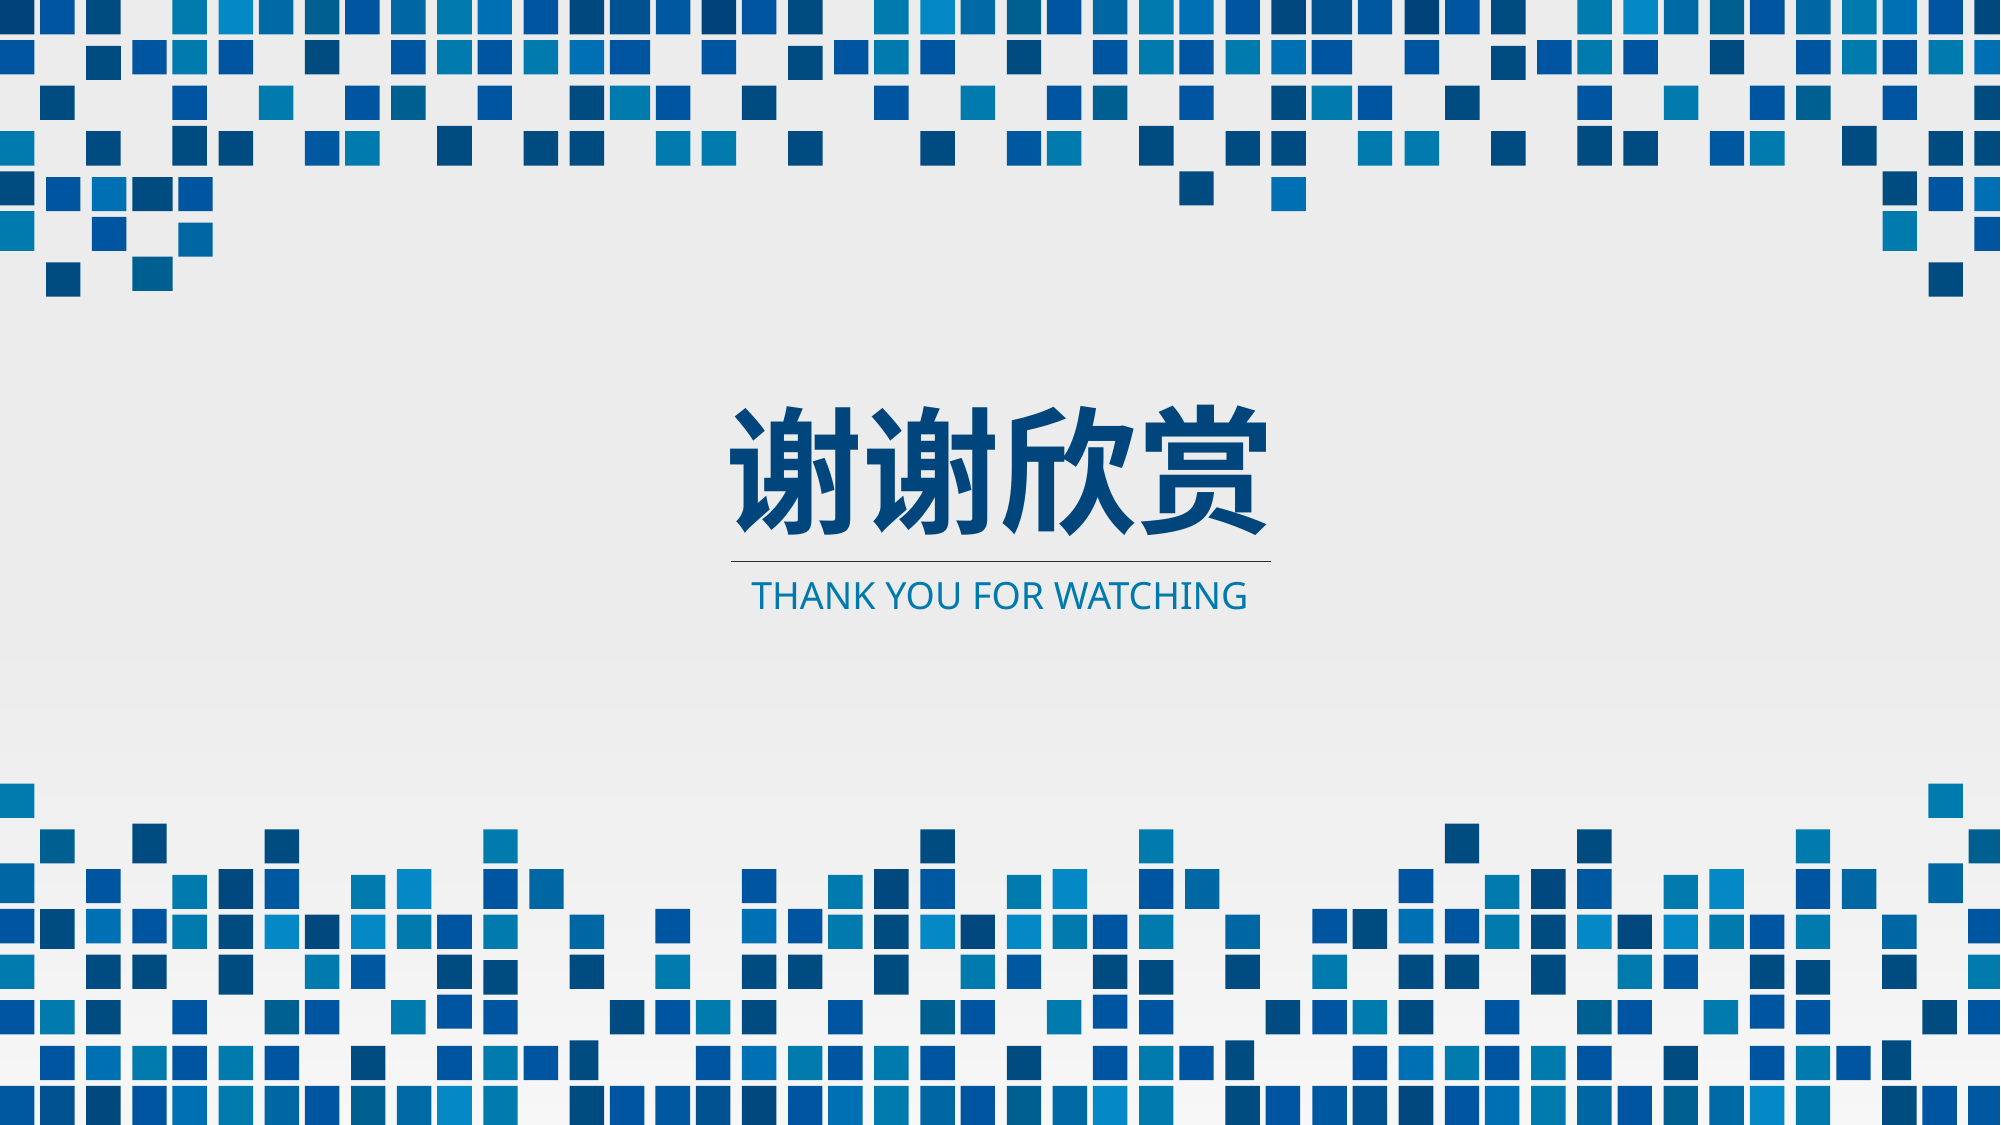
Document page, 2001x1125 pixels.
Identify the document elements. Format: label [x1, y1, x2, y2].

text_box [960, 954, 995, 989]
text_box [172, 1085, 207, 1125]
text_box [1749, 994, 1785, 1029]
text_box [218, 131, 254, 166]
text_box [0, 908, 35, 944]
text_box [1531, 914, 1566, 949]
text_box [1974, 40, 2000, 75]
text_box [172, 1000, 207, 1035]
text_box [609, 40, 651, 75]
text_box [828, 914, 863, 949]
text_box [483, 914, 518, 949]
text_box [960, 914, 995, 949]
text_box [1139, 829, 1174, 864]
text_box [920, 829, 955, 864]
text_box [1842, 125, 1877, 166]
text_box [741, 0, 777, 35]
text_box [1795, 1000, 1831, 1035]
text_box [40, 0, 75, 35]
text_box [1139, 1000, 1174, 1035]
text_box [1357, 131, 1393, 166]
text_box [483, 960, 518, 995]
text_box [695, 1000, 731, 1035]
text_box [1052, 1085, 1088, 1125]
text_box [391, 85, 426, 120]
text_box [1444, 954, 1480, 989]
text_box [0, 171, 35, 206]
text_box [1974, 131, 2000, 166]
text_box [1663, 1085, 1698, 1125]
text_box [1179, 40, 1214, 75]
text_box [483, 1085, 518, 1125]
text_box [523, 1045, 559, 1081]
text_box [695, 1045, 731, 1081]
text_box [1404, 131, 1440, 166]
text_box [1179, 171, 1214, 206]
text_box [1139, 1085, 1174, 1125]
text_box [1796, 40, 1831, 75]
text_box [1445, 85, 1480, 120]
text_box [1312, 1000, 1347, 1035]
text_box [1312, 954, 1347, 989]
text_box [1271, 131, 1306, 166]
text_box [1974, 85, 2000, 120]
text_box [655, 1085, 691, 1125]
text_box [1092, 994, 1128, 1029]
text_box [569, 85, 605, 120]
text_box [1663, 0, 1699, 35]
text_box [1312, 1085, 1347, 1125]
text_box [1663, 954, 1698, 989]
text_box [523, 40, 559, 75]
text_box [741, 1085, 777, 1125]
text_box [1537, 40, 1572, 75]
text_box [396, 869, 432, 909]
text_box [172, 85, 207, 120]
text_box [1709, 869, 1744, 909]
text_box [1974, 0, 2000, 35]
text_box [1617, 1085, 1652, 1125]
text_box [1398, 1000, 1434, 1035]
text_box [1922, 1000, 1957, 1035]
text_box [1531, 1085, 1566, 1125]
text_box [218, 0, 254, 35]
text_box [264, 914, 300, 949]
text_box [609, 1000, 645, 1035]
text_box [828, 1085, 863, 1125]
text_box [1092, 954, 1128, 989]
text_box [741, 908, 777, 944]
text_box [874, 1045, 909, 1081]
text_box [396, 914, 432, 949]
text_box [1577, 1000, 1612, 1035]
text_box [1484, 1000, 1520, 1035]
text_box [655, 131, 691, 166]
text_box [1882, 1040, 1912, 1081]
text_box [437, 994, 472, 1029]
text_box [264, 829, 300, 864]
text_box [1006, 1045, 1042, 1081]
text_box [1709, 0, 1745, 35]
text_box [920, 40, 955, 75]
text_box [1795, 960, 1831, 995]
text_box [1352, 909, 1388, 949]
text_box [1795, 829, 1831, 864]
text_box [1179, 1045, 1214, 1081]
text_box [86, 0, 121, 35]
text_box [1139, 960, 1174, 995]
text_box [1092, 914, 1128, 949]
text_box [1623, 40, 1658, 75]
text_box [477, 0, 512, 35]
text_box [1265, 1085, 1301, 1125]
text_box [741, 1045, 777, 1081]
text_box [1922, 1085, 1957, 1125]
text_box [304, 914, 340, 949]
text_box [132, 908, 167, 944]
text_box [1092, 1045, 1128, 1081]
text_box [178, 222, 213, 257]
text_box [1795, 914, 1831, 949]
text_box [1617, 954, 1652, 989]
text_box [1749, 954, 1785, 989]
text_box [1444, 1045, 1480, 1081]
text_box [264, 1085, 300, 1125]
text_box [483, 1000, 518, 1035]
text_box [132, 954, 167, 989]
text_box [258, 85, 294, 120]
text_box [1092, 40, 1128, 75]
text_box [1882, 0, 1917, 35]
text_box [1577, 914, 1612, 949]
text_box [1928, 177, 1963, 212]
text_box [1703, 1000, 1739, 1035]
text_box [351, 1085, 386, 1125]
text_box [1617, 1000, 1652, 1035]
text_box [40, 829, 75, 864]
text_box [218, 869, 254, 909]
text_box [1842, 0, 1877, 35]
text_box [1709, 40, 1745, 75]
text_box [172, 914, 207, 949]
text_box [218, 1085, 254, 1125]
text_box [1398, 869, 1434, 904]
text_box [1046, 131, 1082, 166]
text_box [1006, 874, 1042, 909]
text_box [1577, 0, 1612, 35]
text_box [1139, 869, 1174, 909]
text_box [40, 1085, 75, 1125]
text_box [0, 211, 35, 251]
text_box [701, 40, 737, 75]
text_box [40, 1045, 75, 1081]
text_box [86, 1000, 121, 1035]
text_box [788, 954, 823, 989]
text_box [132, 1045, 167, 1081]
text_box [1006, 0, 1042, 35]
text_box [1352, 1045, 1388, 1081]
text_box [874, 954, 909, 995]
text_box [1271, 40, 1306, 75]
text_box [788, 908, 823, 944]
text_box [1749, 1045, 1785, 1081]
text_box [1311, 85, 1353, 120]
text_box [0, 131, 35, 166]
text_box [1709, 1085, 1744, 1125]
text_box [91, 216, 127, 251]
text_box [960, 1000, 995, 1035]
text_box [828, 1045, 863, 1081]
text_box [741, 85, 777, 120]
text_box [741, 869, 777, 904]
text_box [1225, 0, 1260, 35]
text_box [960, 1085, 995, 1125]
text_box [40, 1000, 75, 1035]
text_box [1531, 1045, 1566, 1081]
text_box [523, 131, 559, 166]
text_box [1882, 40, 1917, 75]
text_box [351, 954, 386, 989]
text_box [0, 954, 35, 989]
text_box [1357, 0, 1393, 35]
text_box [788, 131, 823, 166]
text_box [1623, 0, 1658, 35]
text_box [304, 1085, 340, 1125]
text_box [1352, 1000, 1388, 1035]
text_box [1225, 131, 1260, 166]
text_box [1663, 1045, 1698, 1081]
text_box [1842, 40, 1877, 75]
text_box [960, 85, 996, 120]
text_box [523, 0, 559, 35]
text_box [1092, 85, 1128, 120]
text_box [437, 1045, 472, 1081]
text_box [1404, 40, 1440, 75]
text_box [1179, 85, 1214, 120]
text_box [391, 40, 426, 75]
text_box [1484, 1045, 1520, 1081]
text_box [1225, 954, 1260, 989]
text_box [1052, 914, 1088, 949]
text_box [86, 869, 121, 904]
text_box [351, 914, 386, 949]
text_box [655, 954, 691, 989]
text_box [1836, 1045, 1871, 1081]
text_box [609, 85, 651, 120]
text_box [1577, 829, 1612, 864]
text_box [1357, 85, 1393, 120]
text_box [0, 1085, 35, 1125]
text_box [0, 0, 35, 35]
text_box [1749, 1085, 1785, 1125]
text_box [1179, 0, 1214, 35]
text_box [1139, 914, 1174, 949]
text_box [304, 131, 340, 166]
text_box [741, 954, 777, 989]
text_box [345, 0, 380, 35]
text_box [0, 40, 35, 75]
text_box [1928, 262, 1963, 297]
text_box [1484, 1085, 1520, 1125]
text_box [1841, 869, 1877, 909]
text_box [391, 0, 426, 35]
text_box [1974, 177, 2000, 212]
text_box [86, 1045, 121, 1081]
text_box [920, 0, 955, 35]
text_box [1928, 131, 1963, 166]
text_box [218, 914, 254, 949]
text_box [1928, 0, 1963, 35]
text_box [1795, 869, 1831, 909]
text_box [477, 40, 512, 75]
text_box [218, 40, 254, 75]
text_box [437, 1085, 472, 1125]
text_box [351, 874, 386, 909]
text_box [1617, 914, 1652, 949]
text_box [1928, 863, 1963, 904]
text_box [920, 1085, 955, 1125]
text_box [1928, 40, 1963, 75]
text_box [874, 40, 909, 75]
text_box [483, 869, 518, 909]
text_box [91, 177, 127, 212]
text_box [874, 914, 909, 949]
text_box [1796, 85, 1831, 120]
text_box [1006, 914, 1042, 949]
text_box [218, 1045, 254, 1081]
text_box [1311, 0, 1353, 35]
text_box [920, 914, 955, 949]
text_box [46, 262, 81, 297]
text_box [1265, 1000, 1301, 1035]
text_box [1795, 1045, 1831, 1081]
text_box [1352, 1085, 1388, 1125]
text_box [40, 909, 75, 949]
text_box [1139, 1045, 1174, 1081]
text_box [172, 125, 207, 166]
text_box [1882, 954, 1917, 989]
text_box [828, 1000, 863, 1035]
text_box [1185, 869, 1220, 909]
text_box [695, 1085, 731, 1125]
text_box [132, 1085, 167, 1125]
text_box [437, 914, 472, 949]
text_box [1052, 869, 1088, 909]
text_box [1444, 908, 1480, 944]
text_box [655, 1000, 691, 1035]
text_box [304, 0, 340, 35]
text_box [0, 1000, 35, 1035]
text_box [218, 954, 254, 995]
text_box [701, 0, 737, 35]
text_box [569, 40, 605, 75]
text_box [1796, 0, 1831, 35]
text_box [1404, 0, 1440, 35]
text_box [920, 1045, 955, 1081]
text_box [172, 1045, 207, 1081]
text_box [345, 131, 380, 166]
text_box [264, 869, 300, 909]
text_box [1663, 874, 1698, 909]
text_box [391, 1000, 426, 1035]
text_box [1271, 85, 1306, 120]
text_box [483, 1045, 518, 1081]
text_box [304, 1000, 340, 1035]
text_box [437, 125, 472, 166]
text_box [569, 1085, 605, 1125]
text_box [1139, 0, 1174, 35]
text_box [874, 1085, 909, 1125]
text_box [1968, 954, 2000, 989]
text_box [788, 1045, 823, 1081]
text_box [1795, 1085, 1831, 1125]
text_box [1006, 954, 1042, 989]
text_box [1749, 85, 1785, 120]
text_box [1006, 131, 1042, 166]
text_box [1046, 85, 1082, 120]
text_box [1882, 85, 1917, 120]
text_box [1882, 914, 1917, 949]
text_box [46, 177, 81, 212]
text_box [483, 829, 518, 864]
text_box [1968, 908, 2000, 944]
text_box [1271, 177, 1306, 212]
text_box [1225, 40, 1260, 75]
text_box [569, 131, 605, 166]
text_box [609, 0, 651, 35]
text_box [132, 823, 167, 864]
text_box [1577, 869, 1612, 909]
text_box [1749, 0, 1785, 35]
text_box [1749, 131, 1785, 166]
text_box [1491, 131, 1526, 166]
text_box [1709, 914, 1744, 949]
text_box [258, 0, 294, 35]
text_box [1968, 1000, 2000, 1035]
text_box [0, 863, 35, 904]
text_box [1491, 45, 1526, 80]
text_box [1006, 40, 1042, 75]
text_box [1577, 1085, 1612, 1125]
text_box [264, 1000, 300, 1035]
text_box [1749, 914, 1785, 949]
text_box [741, 1000, 777, 1035]
text_box [874, 0, 909, 35]
text_box [172, 0, 207, 35]
text_box [1092, 0, 1128, 35]
text_box [477, 85, 512, 120]
text_box [437, 40, 472, 75]
text_box [178, 177, 213, 212]
text_box [1928, 783, 1963, 818]
text_box [1531, 954, 1566, 995]
text_box [1974, 216, 2000, 251]
text_box [788, 1085, 823, 1125]
text_box [172, 40, 207, 75]
text_box [1882, 1085, 1917, 1125]
text_box [132, 256, 173, 291]
text_box [834, 40, 869, 75]
text_box [437, 954, 472, 989]
text_box [710, 379, 1290, 559]
text_box [437, 0, 472, 35]
text_box [1225, 914, 1260, 949]
text_box [1445, 0, 1480, 35]
text_box [1271, 0, 1306, 35]
text_box [609, 1085, 645, 1125]
text_box [1046, 1000, 1082, 1035]
text_box [1491, 0, 1526, 35]
text_box [1312, 908, 1347, 944]
text_box [1225, 1085, 1260, 1125]
text_box [86, 954, 121, 989]
text_box [1225, 1040, 1255, 1081]
text_box [1663, 914, 1698, 949]
text_box [1623, 131, 1658, 166]
text_box [1663, 85, 1699, 120]
text_box [569, 914, 605, 949]
text_box [396, 1085, 432, 1125]
text_box [874, 869, 909, 909]
text_box [788, 45, 823, 80]
text_box [132, 177, 173, 212]
text_box [1006, 1085, 1042, 1125]
text_box [1046, 0, 1082, 35]
text_box [736, 564, 1264, 624]
text_box [1577, 40, 1612, 75]
text_box [569, 0, 605, 35]
text_box [1577, 125, 1612, 166]
text_box [1398, 908, 1434, 944]
text_box [1531, 869, 1566, 909]
text_box [874, 85, 909, 120]
text_box [1577, 85, 1612, 120]
text_box [1398, 1085, 1434, 1125]
text_box [569, 954, 605, 989]
text_box [1444, 1085, 1480, 1125]
text_box [920, 131, 955, 166]
text_box [264, 1045, 300, 1081]
text_box [920, 869, 955, 909]
text_box [304, 40, 340, 75]
text_box [1882, 171, 1917, 206]
text_box [351, 1045, 386, 1081]
text_box [1882, 211, 1917, 251]
text_box [304, 954, 340, 989]
text_box [1311, 40, 1353, 75]
text_box [1398, 1045, 1434, 1081]
text_box [345, 85, 380, 120]
text_box [788, 0, 823, 35]
text_box [655, 908, 691, 944]
text_box [40, 85, 75, 120]
text_box [701, 131, 737, 166]
text_box [86, 131, 121, 166]
text_box [86, 908, 121, 944]
text_box [172, 874, 207, 909]
text_box [1968, 829, 2000, 864]
text_box [86, 1085, 121, 1125]
text_box [529, 869, 564, 909]
text_box [1139, 125, 1174, 166]
text_box [655, 85, 691, 120]
text_box [1577, 1045, 1612, 1081]
text_box [1398, 954, 1434, 989]
text_box [86, 45, 121, 80]
text_box [132, 40, 167, 75]
text_box [920, 1000, 955, 1035]
text_box [1968, 1085, 2000, 1125]
text_box [0, 783, 35, 818]
text_box [1139, 40, 1174, 75]
text_box [655, 0, 691, 35]
text_box [1092, 1085, 1128, 1125]
text_box [1484, 914, 1520, 949]
text_box [1484, 874, 1520, 909]
text_box [569, 1040, 599, 1081]
text_box [960, 0, 996, 35]
text_box [1444, 823, 1480, 864]
text_box [828, 874, 863, 909]
text_box [1709, 131, 1745, 166]
